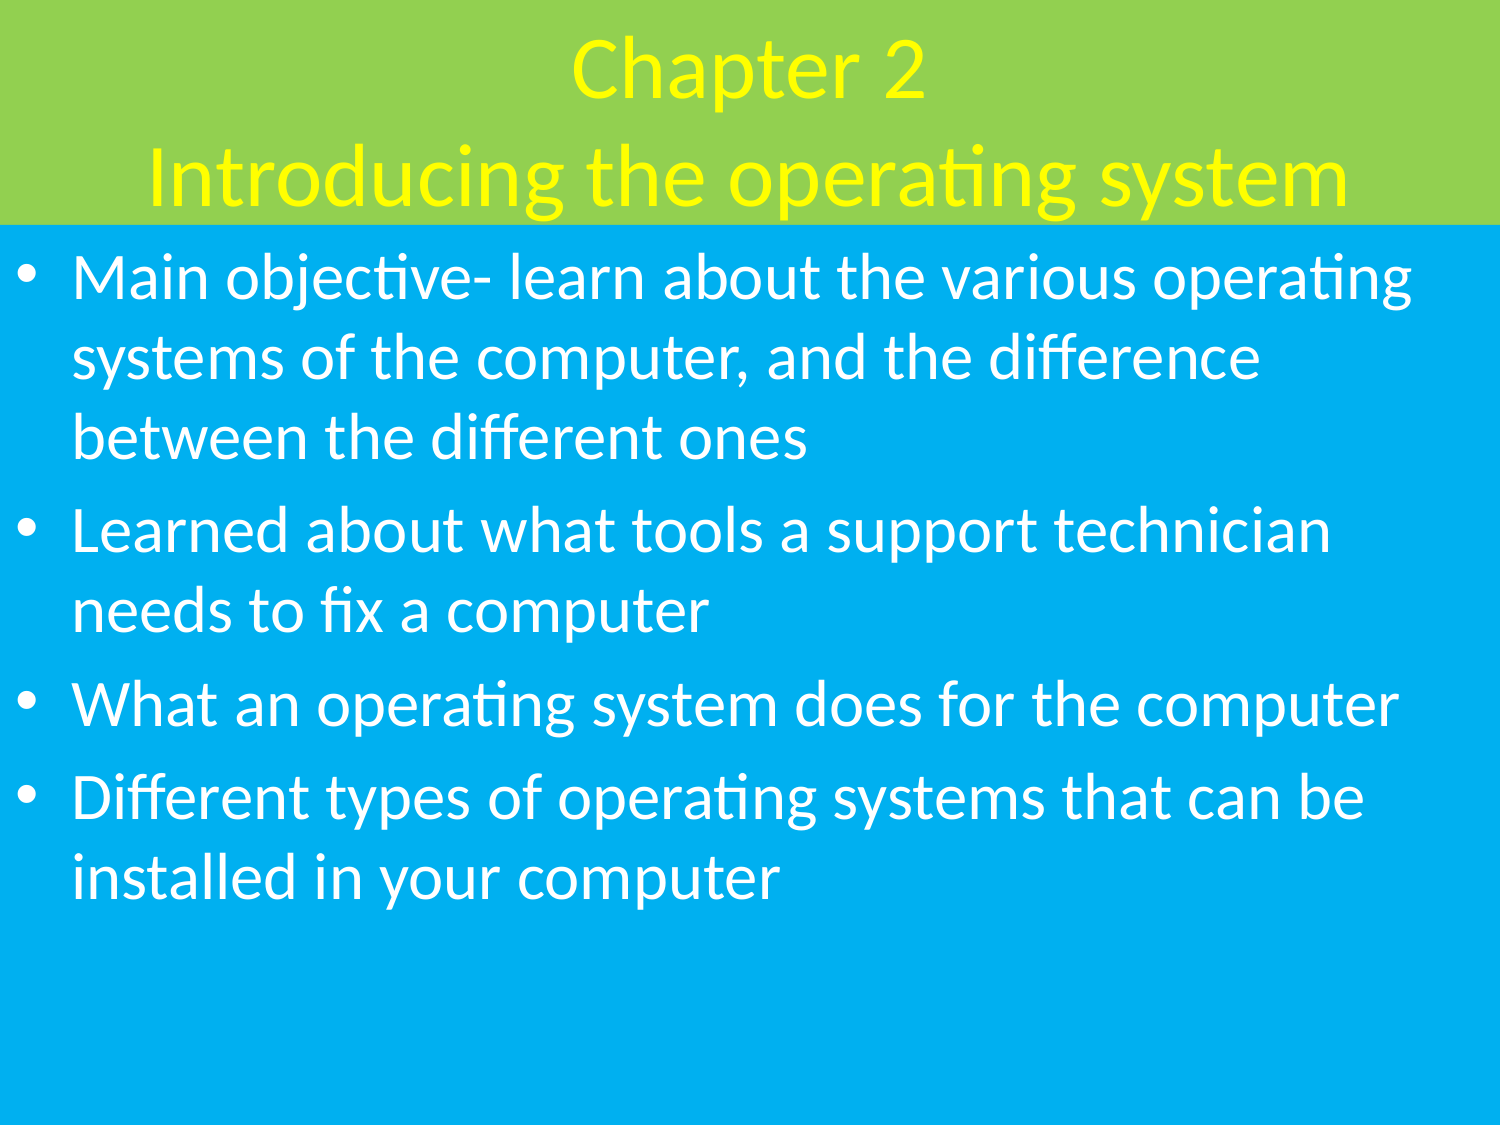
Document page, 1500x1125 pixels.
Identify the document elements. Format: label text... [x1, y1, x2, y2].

list Main objective- learn about the various operating systems of the computer, and the difference between the different ones Learned about what tools a support technician needs to fix a computer What an operating system does for the computer Different types of operating systems that can be installed in your computer [0, 224, 1500, 1125]
title Chapter 2 Introducing the operating system [0, 0, 1500, 224]
